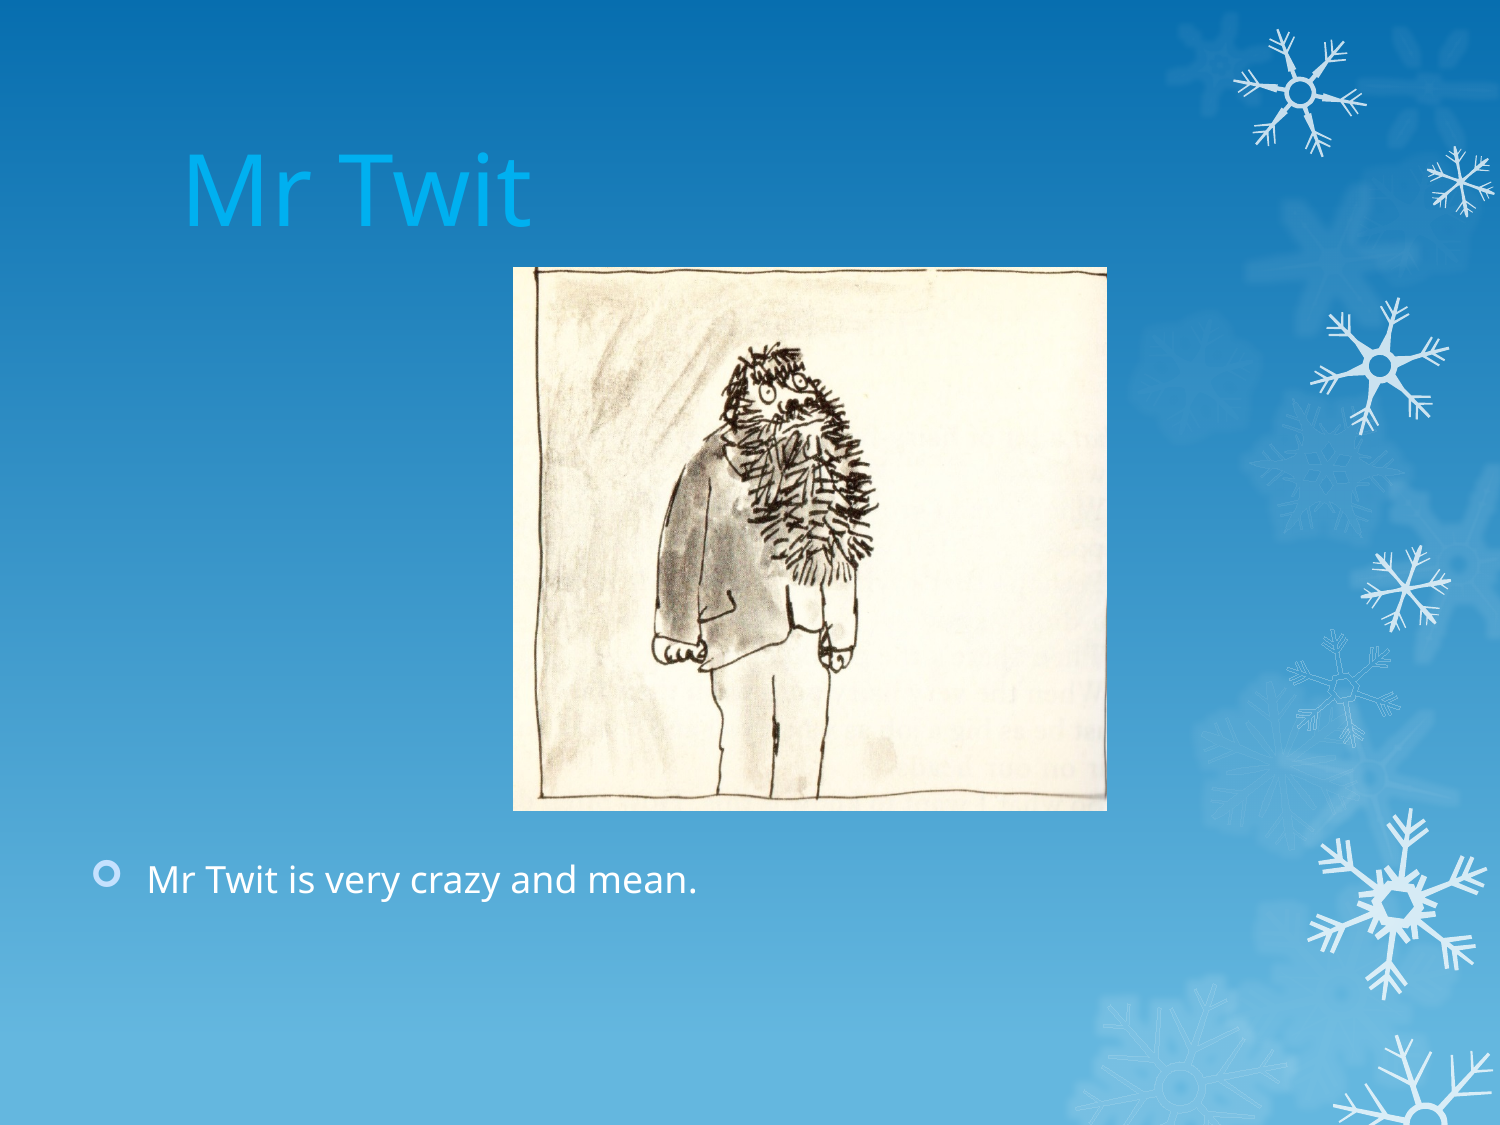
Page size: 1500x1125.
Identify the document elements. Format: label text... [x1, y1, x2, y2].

title Mr Twit [165, 110, 1335, 263]
picture [512, 266, 1108, 812]
list Mr Twit is very crazy and mean. [75, 751, 1425, 1005]
